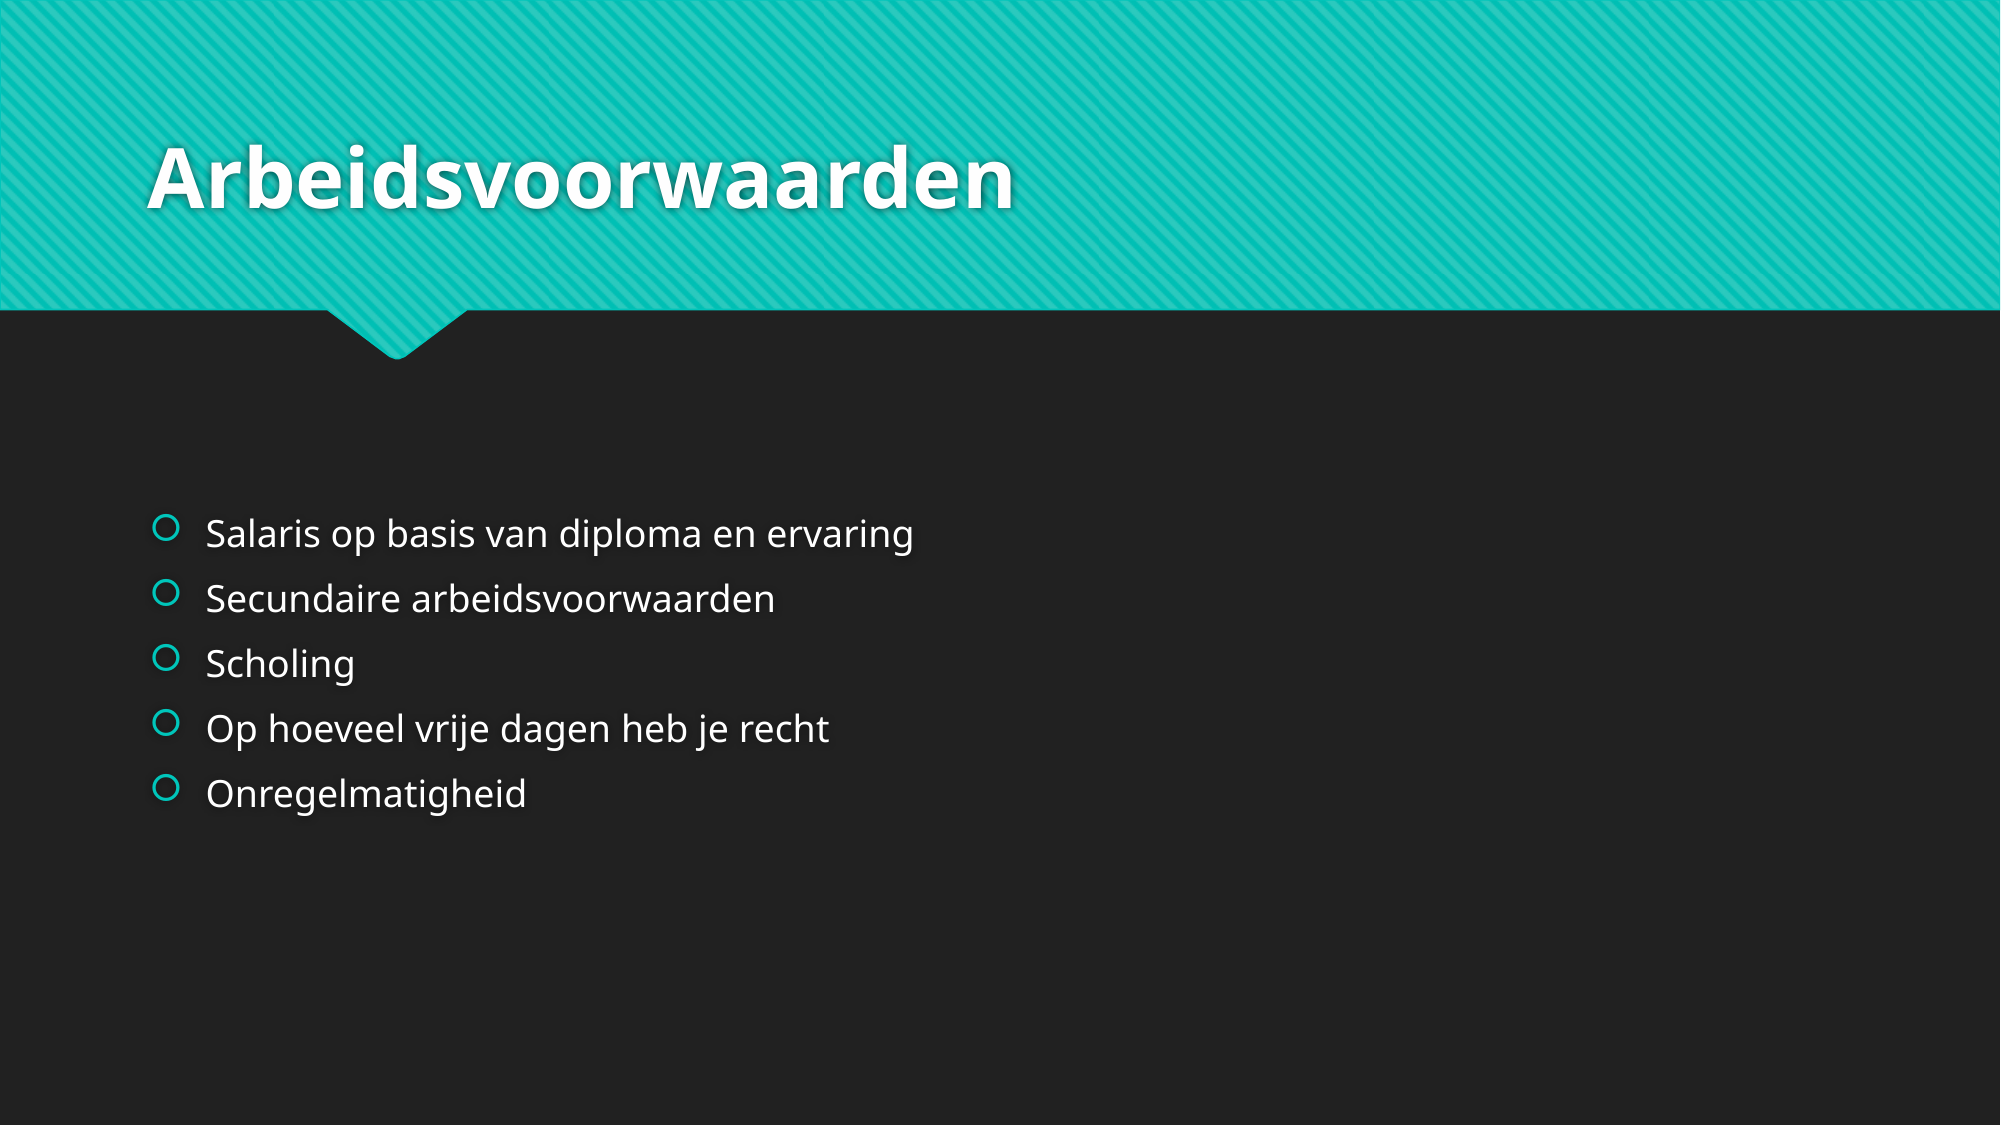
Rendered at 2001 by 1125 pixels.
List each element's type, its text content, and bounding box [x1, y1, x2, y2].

title Arbeidsvoorwaarden [132, 73, 1868, 233]
list Salaris op basis van diploma en ervaring Secundaire arbeidsvoorwaarden Scholing Op hoeveel vrije dagen heb je recht Onregelmatigheid [134, 364, 1866, 962]
